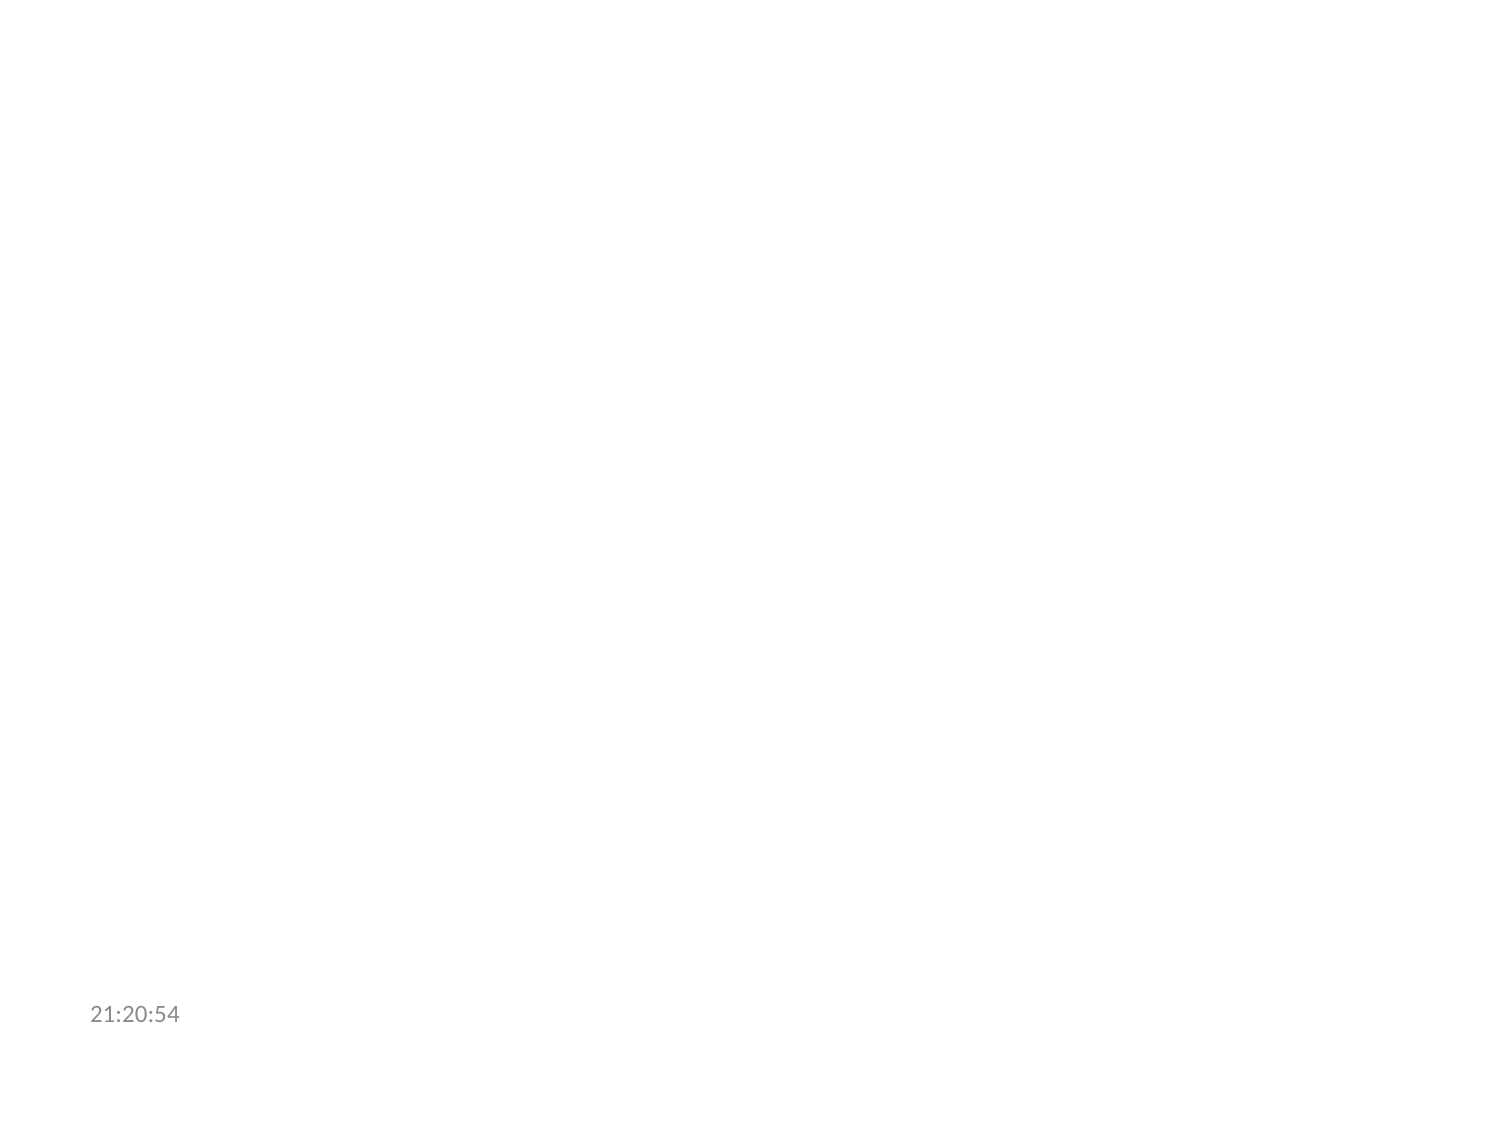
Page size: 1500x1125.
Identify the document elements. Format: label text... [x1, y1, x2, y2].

text_box 15:35:09 [75, 982, 425, 1043]
